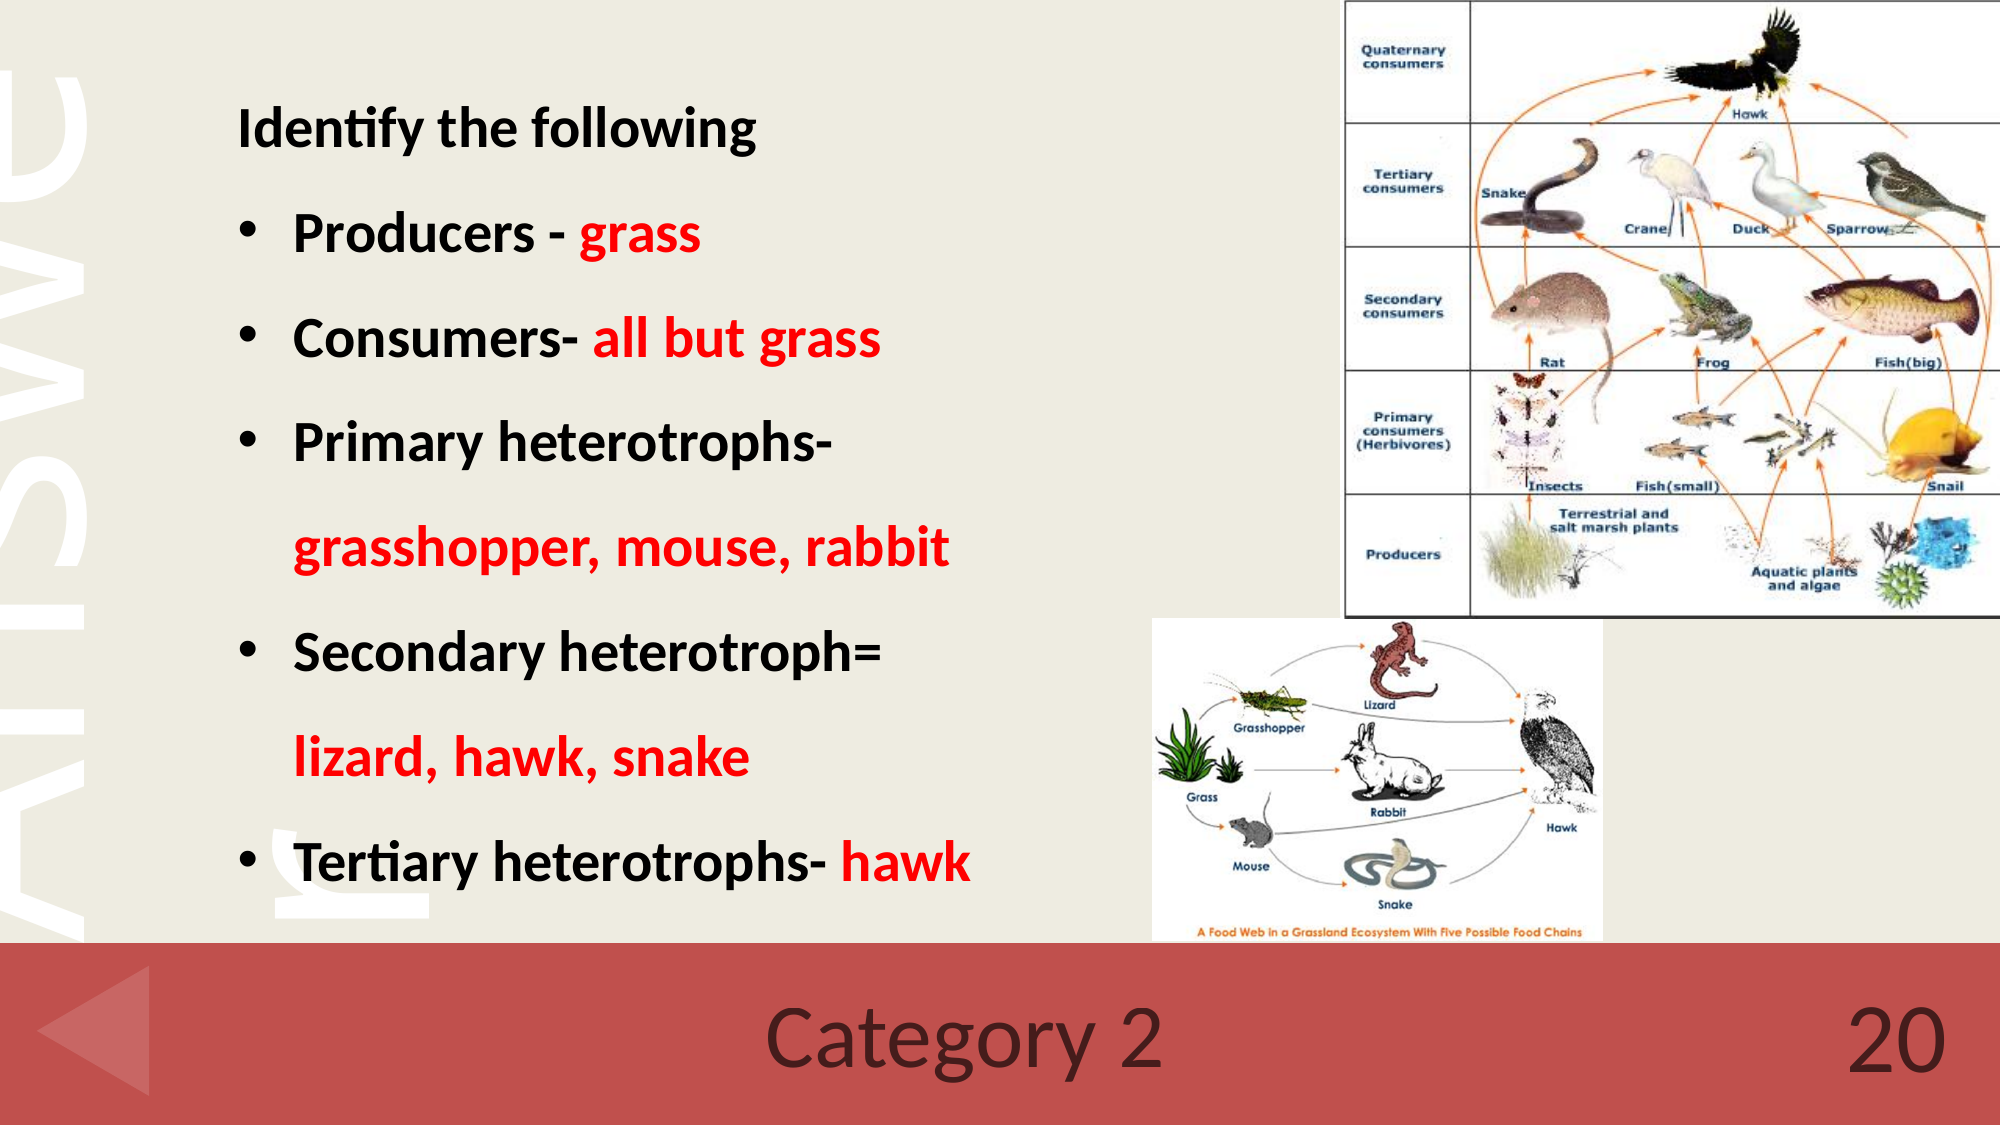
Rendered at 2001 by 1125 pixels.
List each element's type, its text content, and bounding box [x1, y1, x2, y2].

list 20 [1866, 967, 1963, 1097]
picture [1152, 0, 2000, 941]
title Category 2 [65, 937, 1866, 1125]
text_box Identify the following Producers - grass Consumers- all but grass Primary heterotrophs- grasshopper, mouse, rabbit Secondary heterotroph= lizard, hawk, snake Tertiary heterotrophs- hawk [222, 46, 1023, 901]
